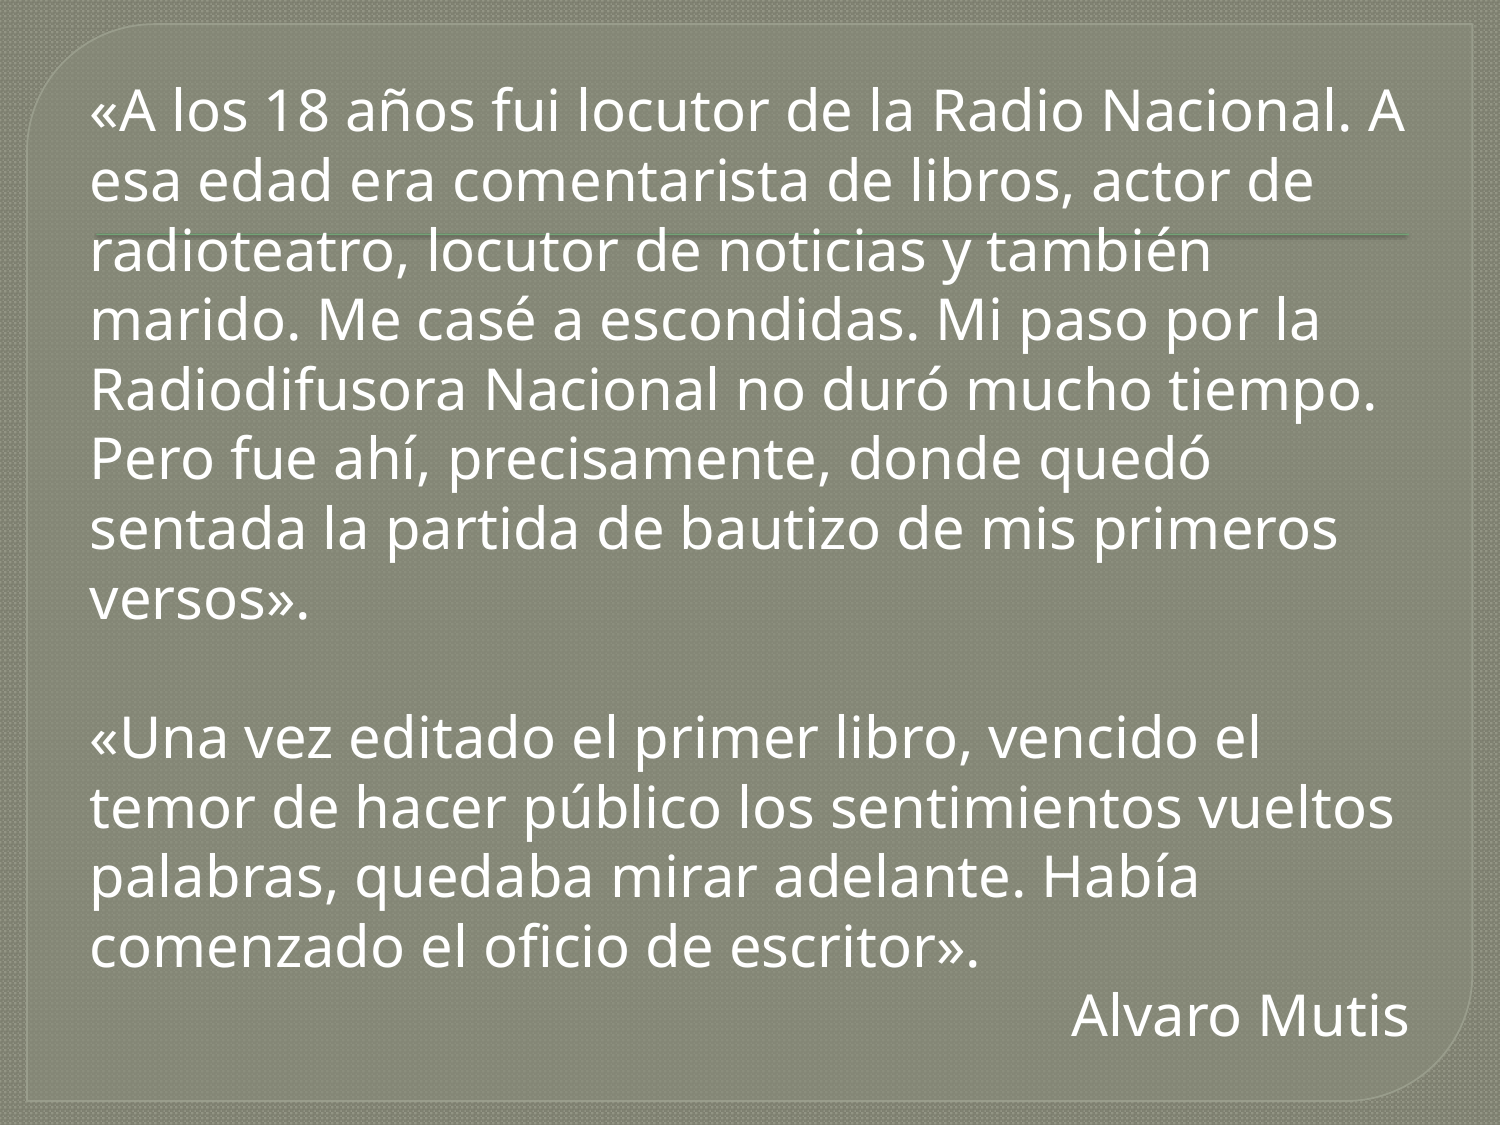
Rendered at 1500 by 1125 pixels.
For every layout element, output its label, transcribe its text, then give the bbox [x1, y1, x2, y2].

list «A los 18 años fui locutor de la Radio Nacional. A esa edad era comentarista de libros, actor de radioteatro, locutor de noticias y también marido. Me casé a escondidas. Mi paso por la Radiodifusora Nacional no duró mucho tiempo. Pero fue ahí, precisamente, donde quedó sentada la partida de bautizo de mis primeros versos». «Una vez editado el primer libro, vencido el temor de hacer público los sentimientos vueltos palabras, quedaba mirar adelante. Había comenzado el oficio de escritor». Alvaro Mutis [75, 66, 1425, 1059]
